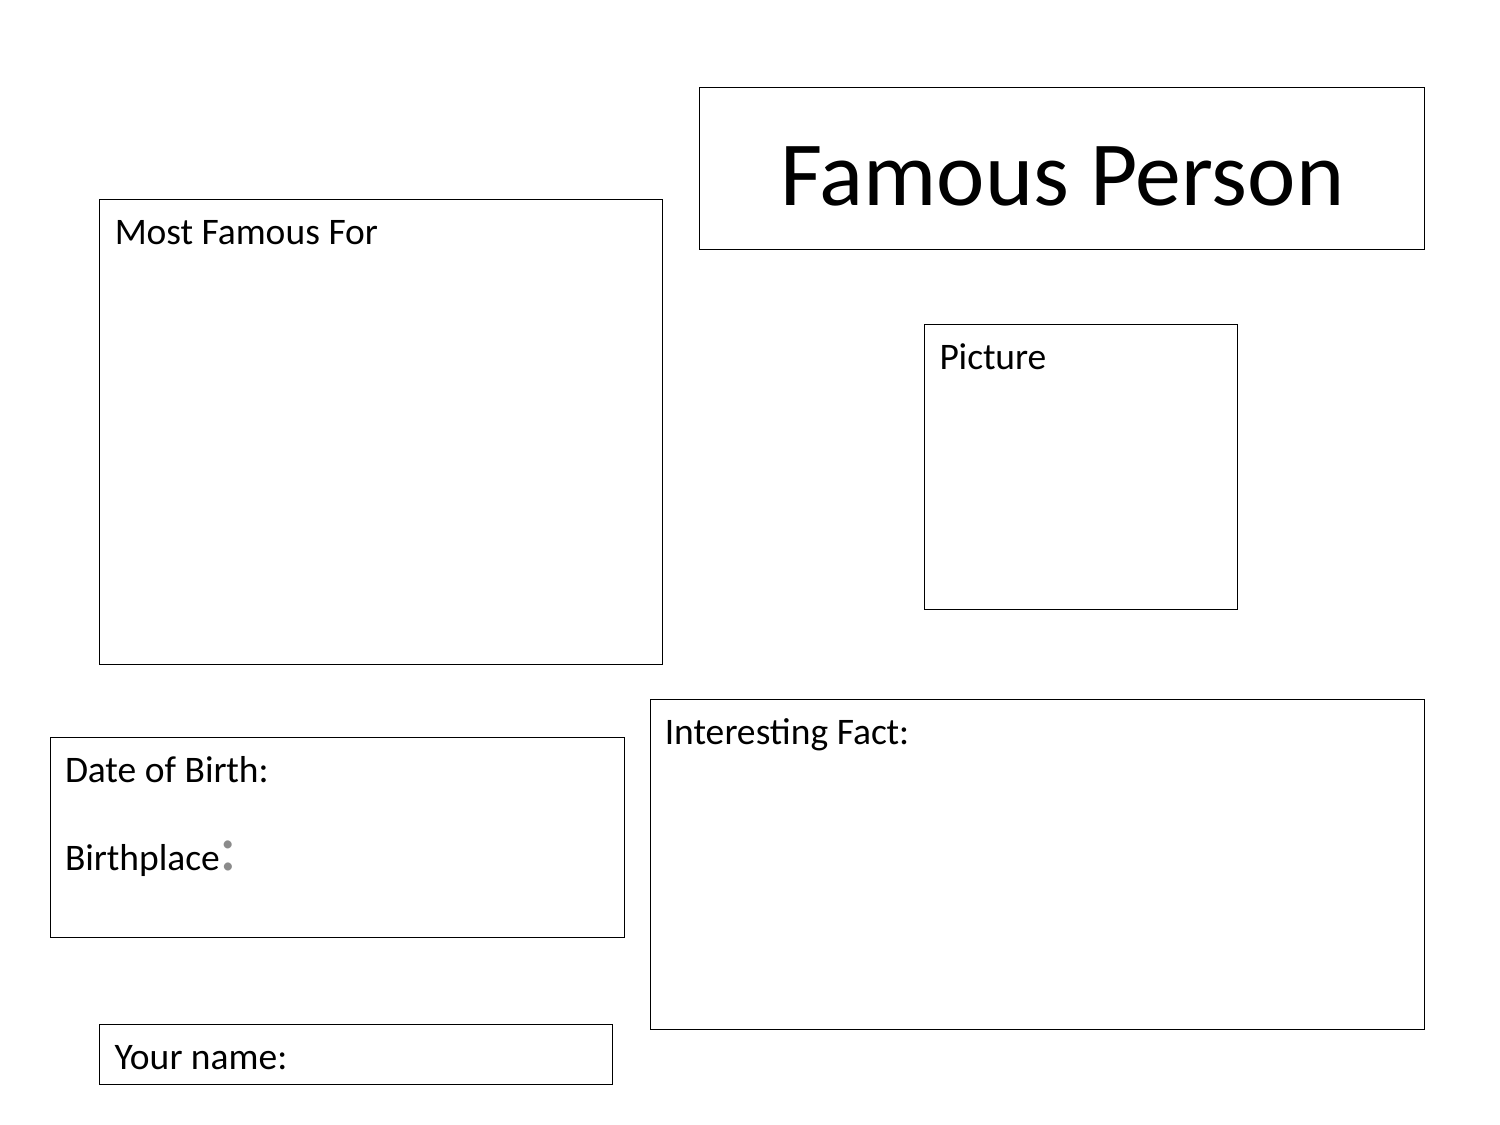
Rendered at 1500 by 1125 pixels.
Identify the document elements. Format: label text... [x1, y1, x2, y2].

subtitle Date of Birth: Birthplace: [50, 737, 625, 938]
text_box Picture [924, 324, 1238, 610]
text_box Most Famous For [99, 199, 663, 665]
title Famous Person [699, 87, 1425, 250]
text_box Interesting Fact: [650, 699, 1425, 1030]
text_box Your name: [99, 1024, 613, 1085]
